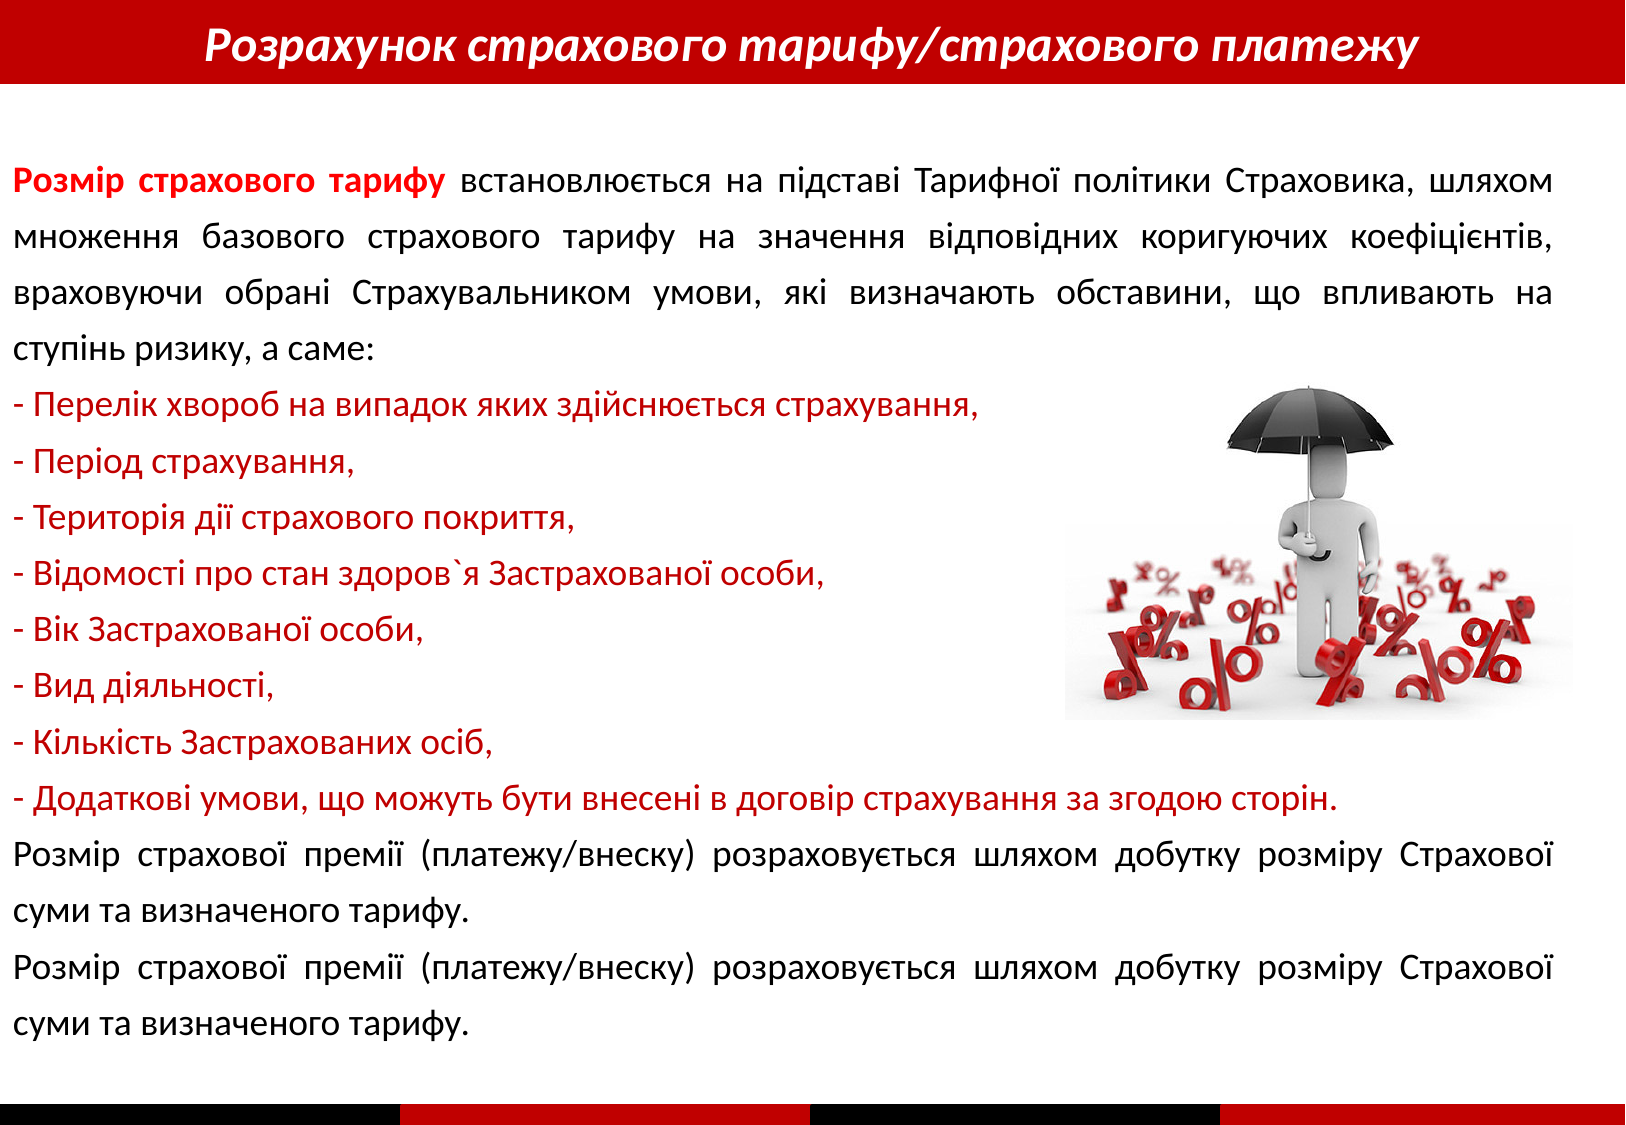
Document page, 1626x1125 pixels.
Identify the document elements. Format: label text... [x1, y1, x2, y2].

text_box [810, 1104, 1220, 1125]
text_box Розмір страхового тарифу встановлюється на підставі Тарифної політики Страховика, шляхом множення базового страхового тарифу на значення відповідних коригуючих коефіцієнтів, враховуючи обрані Страхувальником умови, які визначають обставини, що впливають на ступінь ризику, а саме: - Перелік хвороб на випадок яких здійснюється страхування, - Період страхування, - Територія дії страхового покриття, - Відомості про стан здоров`я Застрахованої особи, - Вік Застрахованої особи, - Вид діяльності, - Кількість Застрахованих осіб, - Додаткові умови, що можуть бути внесені в договір страхування за згодою сторін. Розмір страхової премії (платежу/внеску) розраховується шляхом добутку розміру Страхової суми та визначеного тарифу. Розмір страхової премії (платежу/внеску) розраховується шляхом добутку розміру Страхової суми та визначеного тарифу. [0, 135, 1570, 1051]
text_box Розрахунок страхового тарифу/страхового платежу [0, 0, 1625, 84]
picture [1064, 337, 1574, 720]
text_box [0, 1104, 400, 1125]
text_box [1220, 1104, 1625, 1125]
text_box [400, 1104, 810, 1125]
